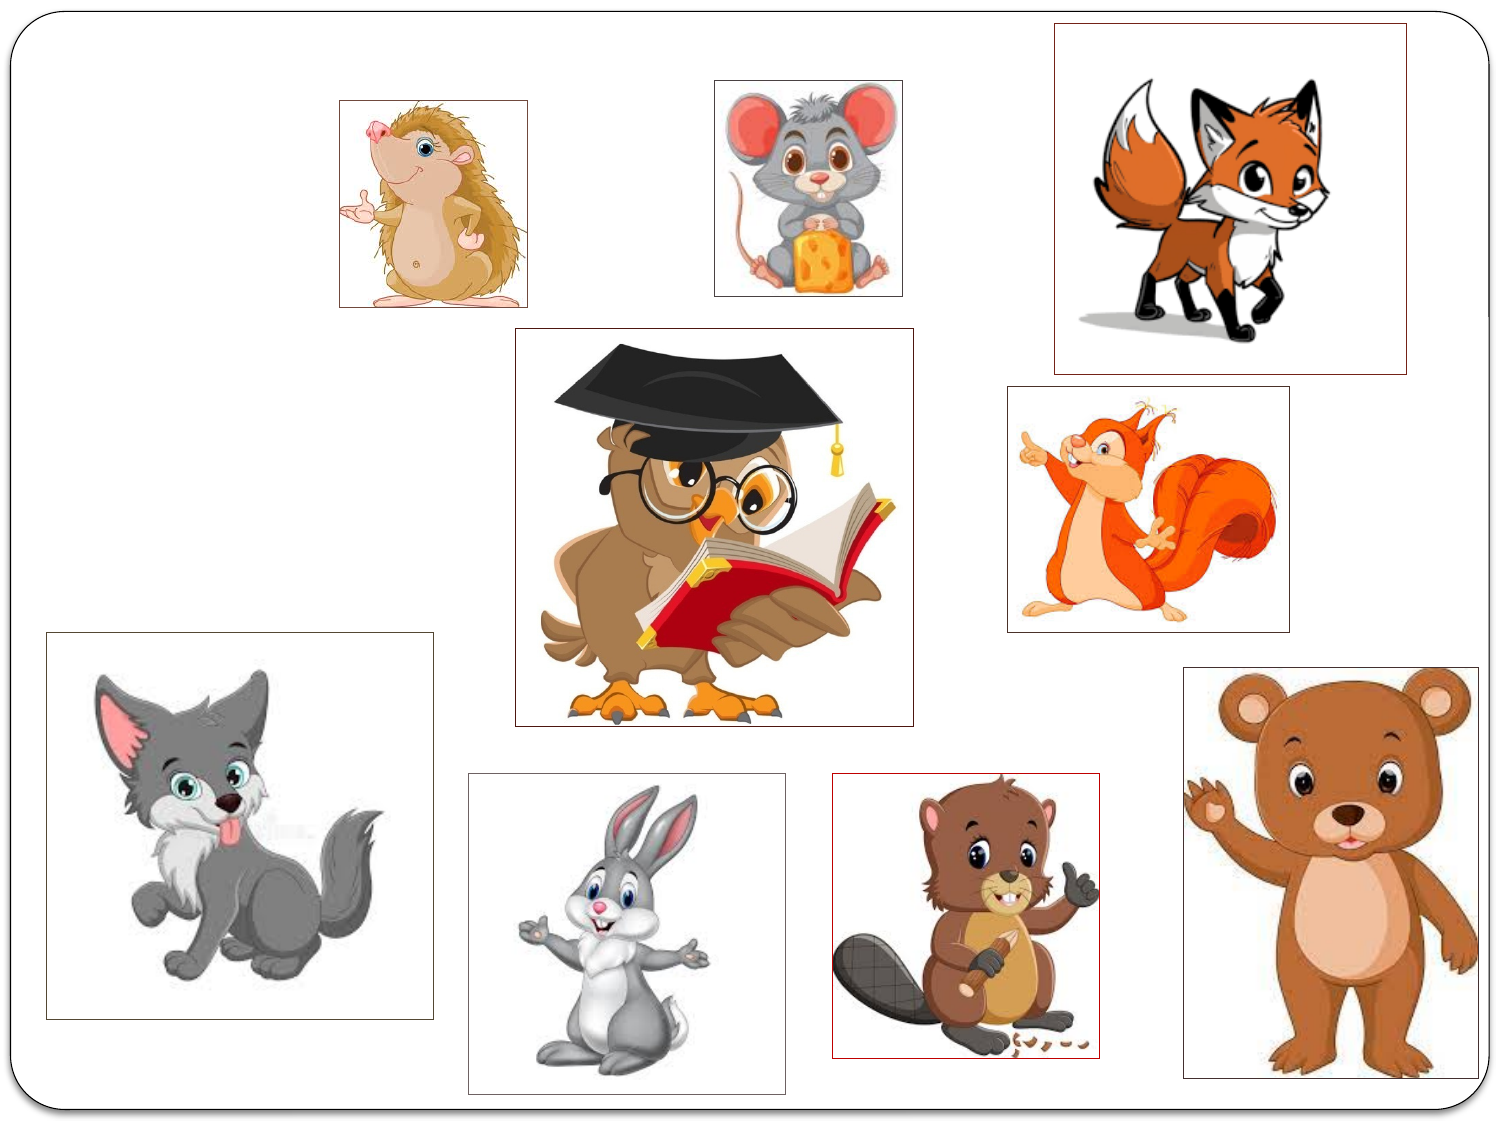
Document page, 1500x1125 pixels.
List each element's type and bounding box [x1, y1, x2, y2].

picture [714, 80, 903, 298]
picture [1054, 23, 1407, 376]
picture [1183, 667, 1479, 1080]
picture [515, 327, 915, 727]
picture [46, 632, 434, 1020]
picture [1007, 386, 1290, 633]
picture [468, 773, 786, 1095]
picture [339, 99, 528, 309]
picture [831, 773, 1100, 1059]
text_box [25, 0, 76, 27]
